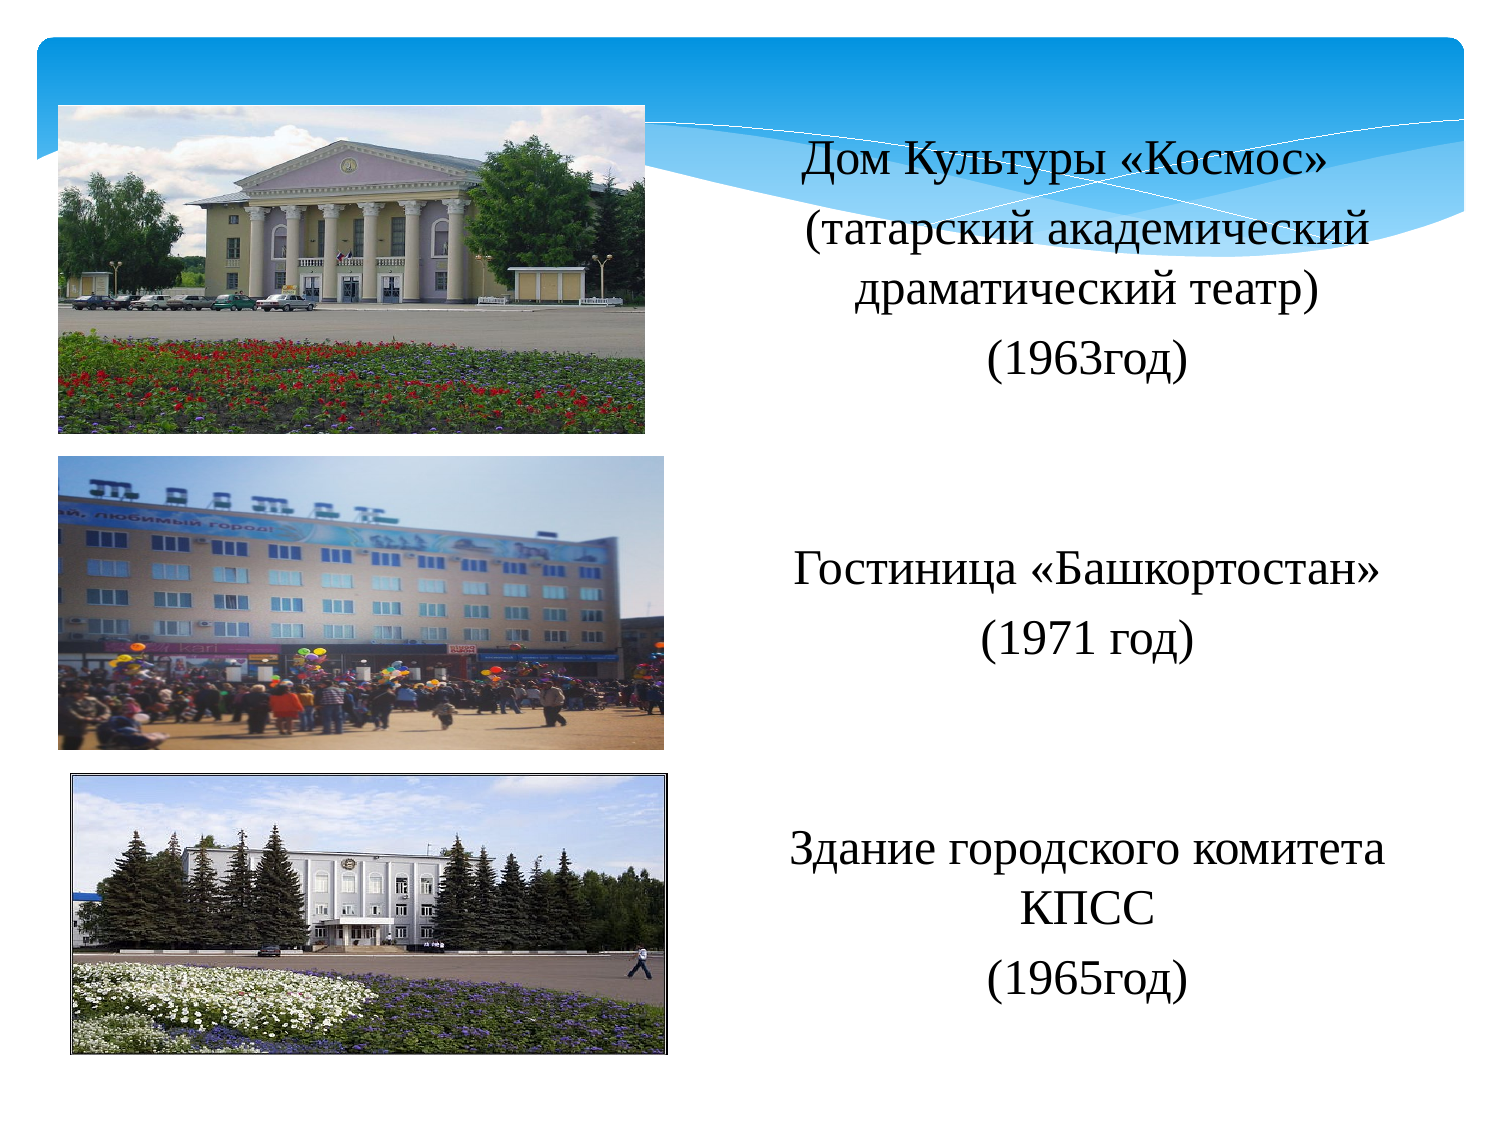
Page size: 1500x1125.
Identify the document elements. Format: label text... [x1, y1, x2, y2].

picture [58, 105, 645, 434]
picture [70, 773, 669, 1055]
picture [58, 456, 664, 751]
list Дом Культуры «Космос» (татарский академический драматический театр) (1963год) Гостиница «Башкортостан» (1971 год) Здание городского комитета КПСС (1965год) [726, 46, 1404, 1055]
